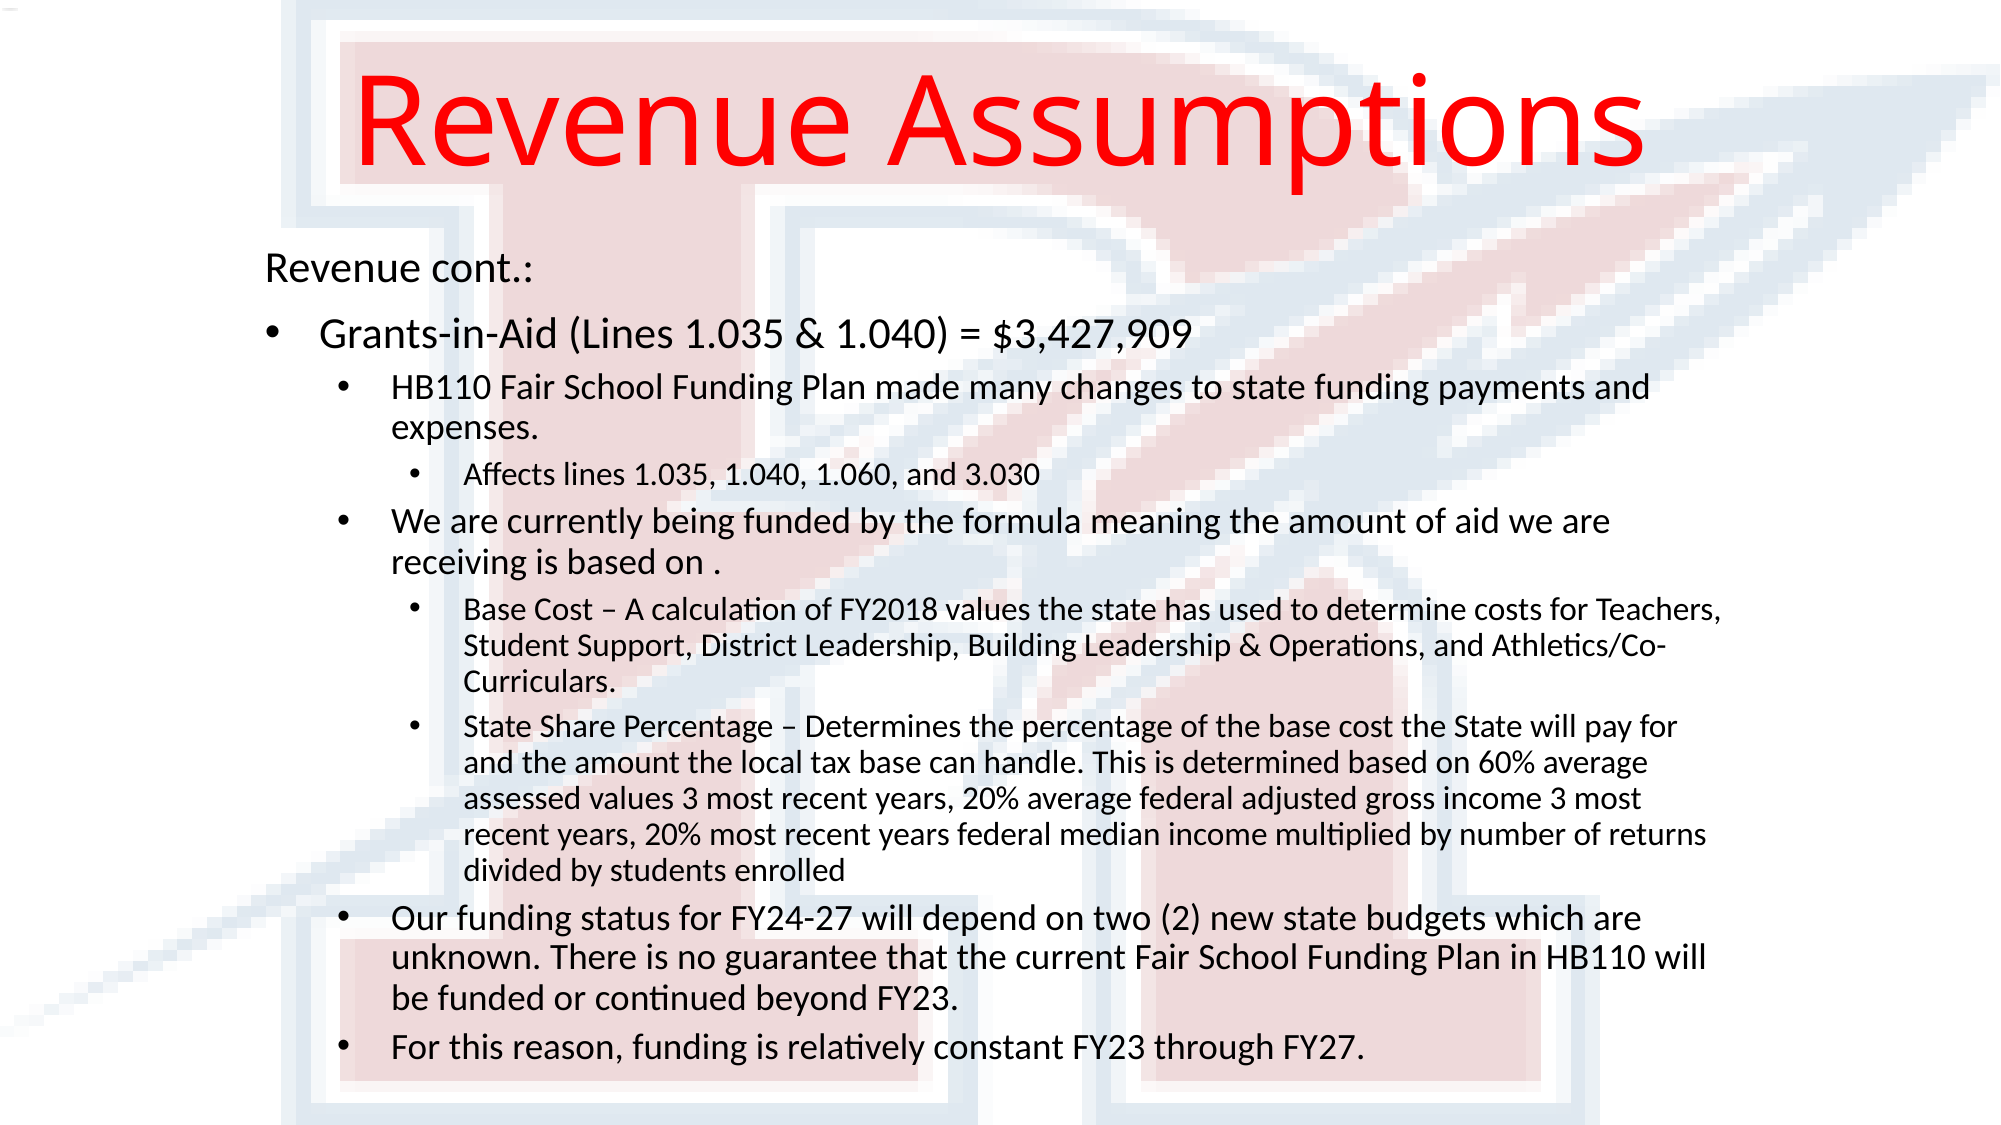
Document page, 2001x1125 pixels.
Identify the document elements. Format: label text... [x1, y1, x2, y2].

title Revenue Assumptions [249, 41, 1750, 200]
subtitle Revenue cont.: Grants-in-Aid (Lines 1.035 & 1.040) = $3,427,909 HB110 Fair School Funding Plan made many changes to state funding payments and expenses. Affects lines 1.035, 1.040, 1.060, and 3.030 We are currently being funded by the formula meaning the amount of aid we are receiving is based on . Base Cost – A calculation of FY2018 values the state has used to determine costs for Teachers, Student Support, District Leadership, Building Leadership & Operations, and Athletics/Co-Curriculars. State Share Percentage – Determines the percentage of the base cost the State will pay for and the amount the local tax base can handle. This is determined based on 60% average assessed values 3 most recent years, 20% average federal adjusted gross income 3 most recent years, 20% most recent years federal median income multiplied by number of returns divided by students enrolled Our funding status for FY24-27 will depend on two (2) new state budgets which are unknown. There is no guarantee that the current Fair School Funding Plan in HB110 will be funded or continued beyond FY23. For this reason, funding is relatively constant FY23 through FY27. [249, 236, 1750, 1084]
